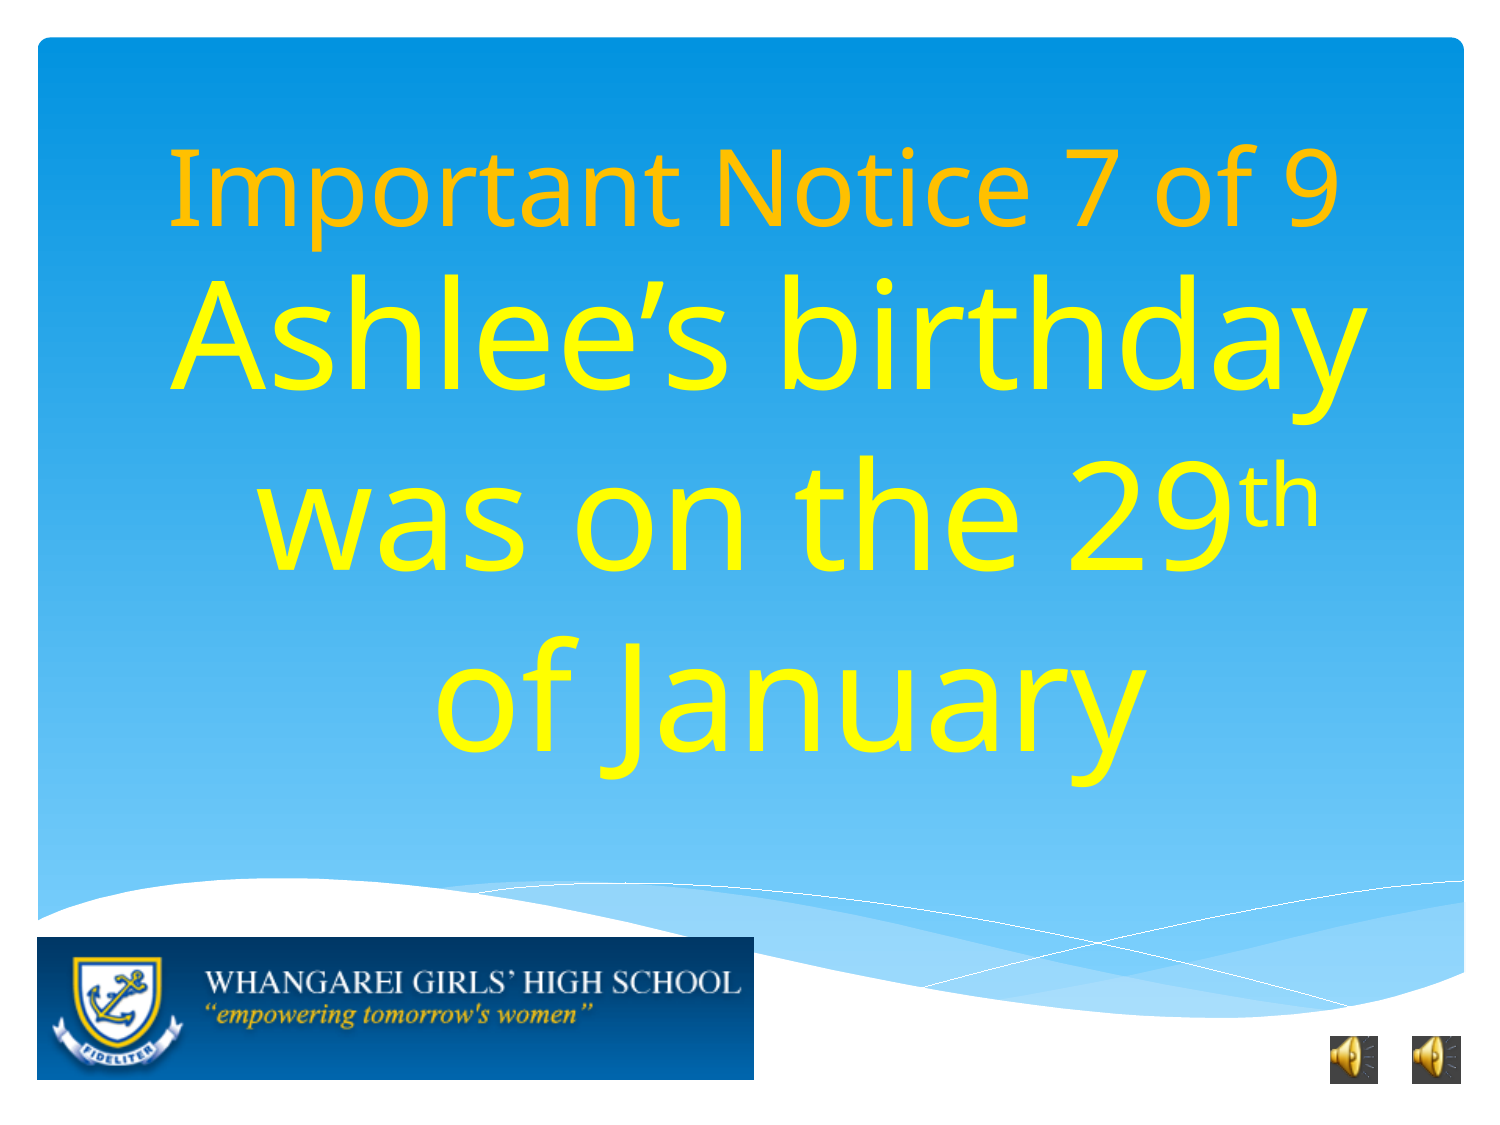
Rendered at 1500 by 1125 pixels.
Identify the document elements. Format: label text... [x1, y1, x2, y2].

picture [1328, 1034, 1380, 1086]
text_box Important Notice 7 of 9 [149, 37, 1362, 255]
text_box Ashlee’s birthday was on the 29th of January [149, 231, 1391, 963]
picture [37, 937, 754, 1080]
picture [1411, 1034, 1462, 1086]
